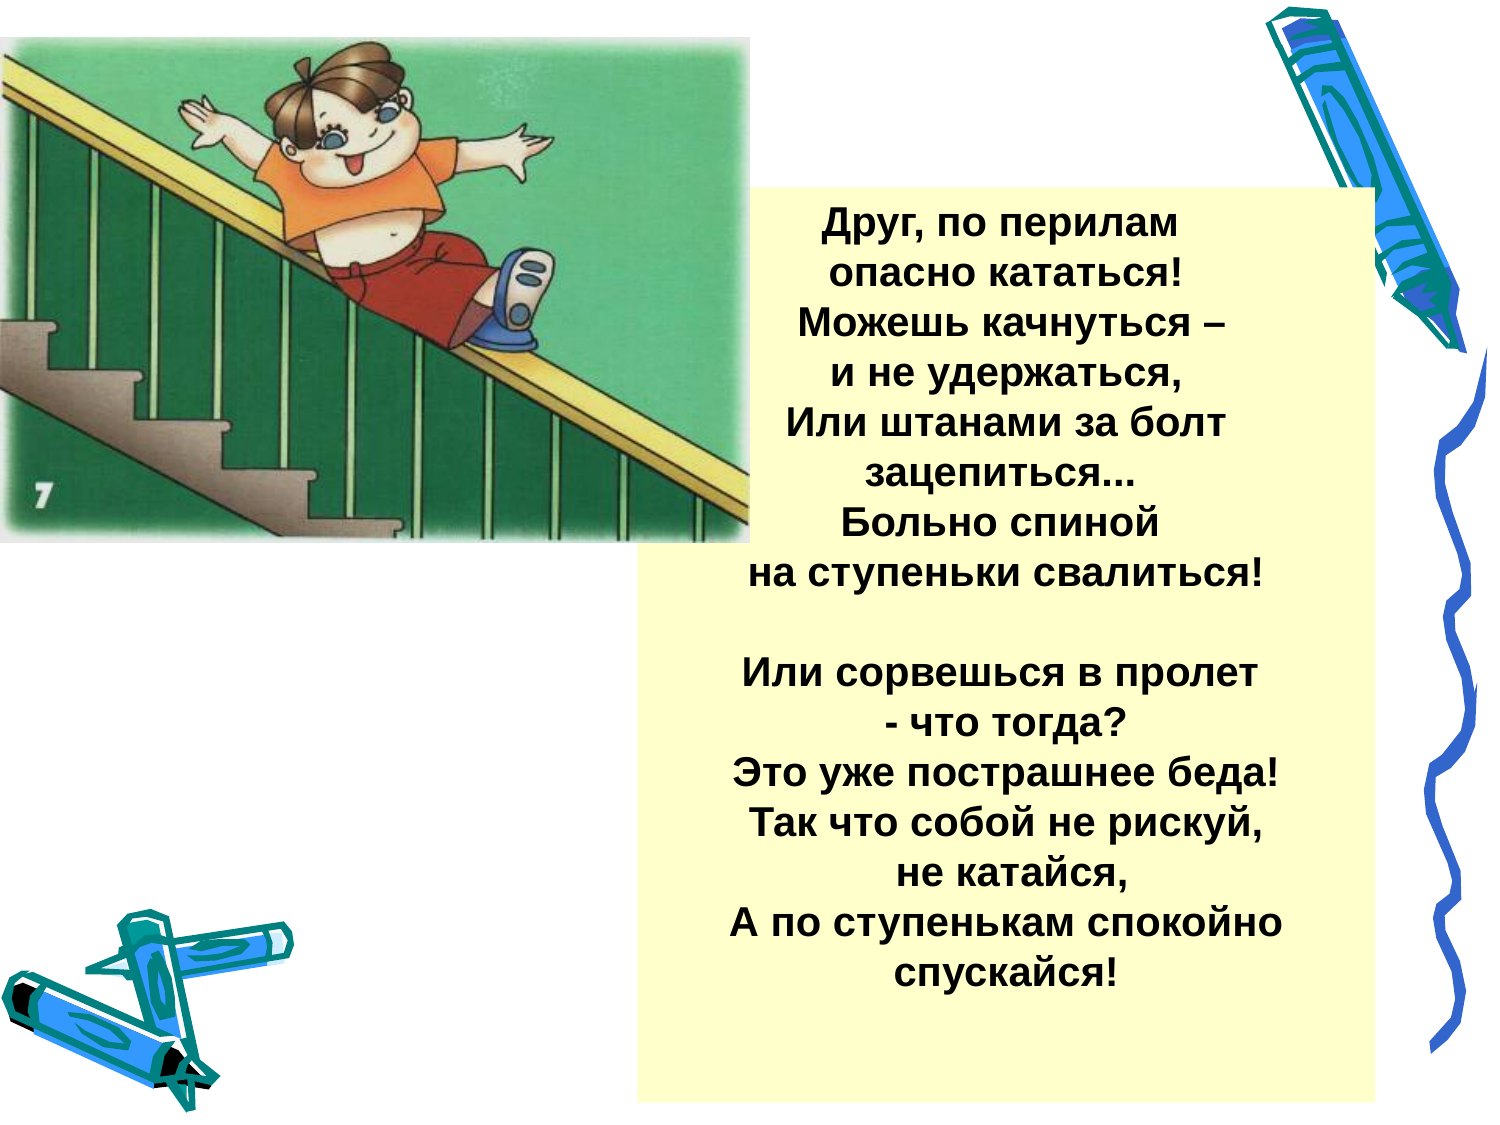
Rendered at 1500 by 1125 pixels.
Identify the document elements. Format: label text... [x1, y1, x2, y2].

picture [0, 37, 751, 543]
text_box Друг, по перилам опасно кататься! Можешь качнуться – и не удержаться, Или штанами за болт зацепиться... Больно спиной на ступеньки свалиться! Или сорвешься в пролет - что тогда? Это уже пострашнее беда! Так что собой не рискуй, не катайся, А по ступенькам спокойно спускайся! [637, 187, 1375, 1103]
